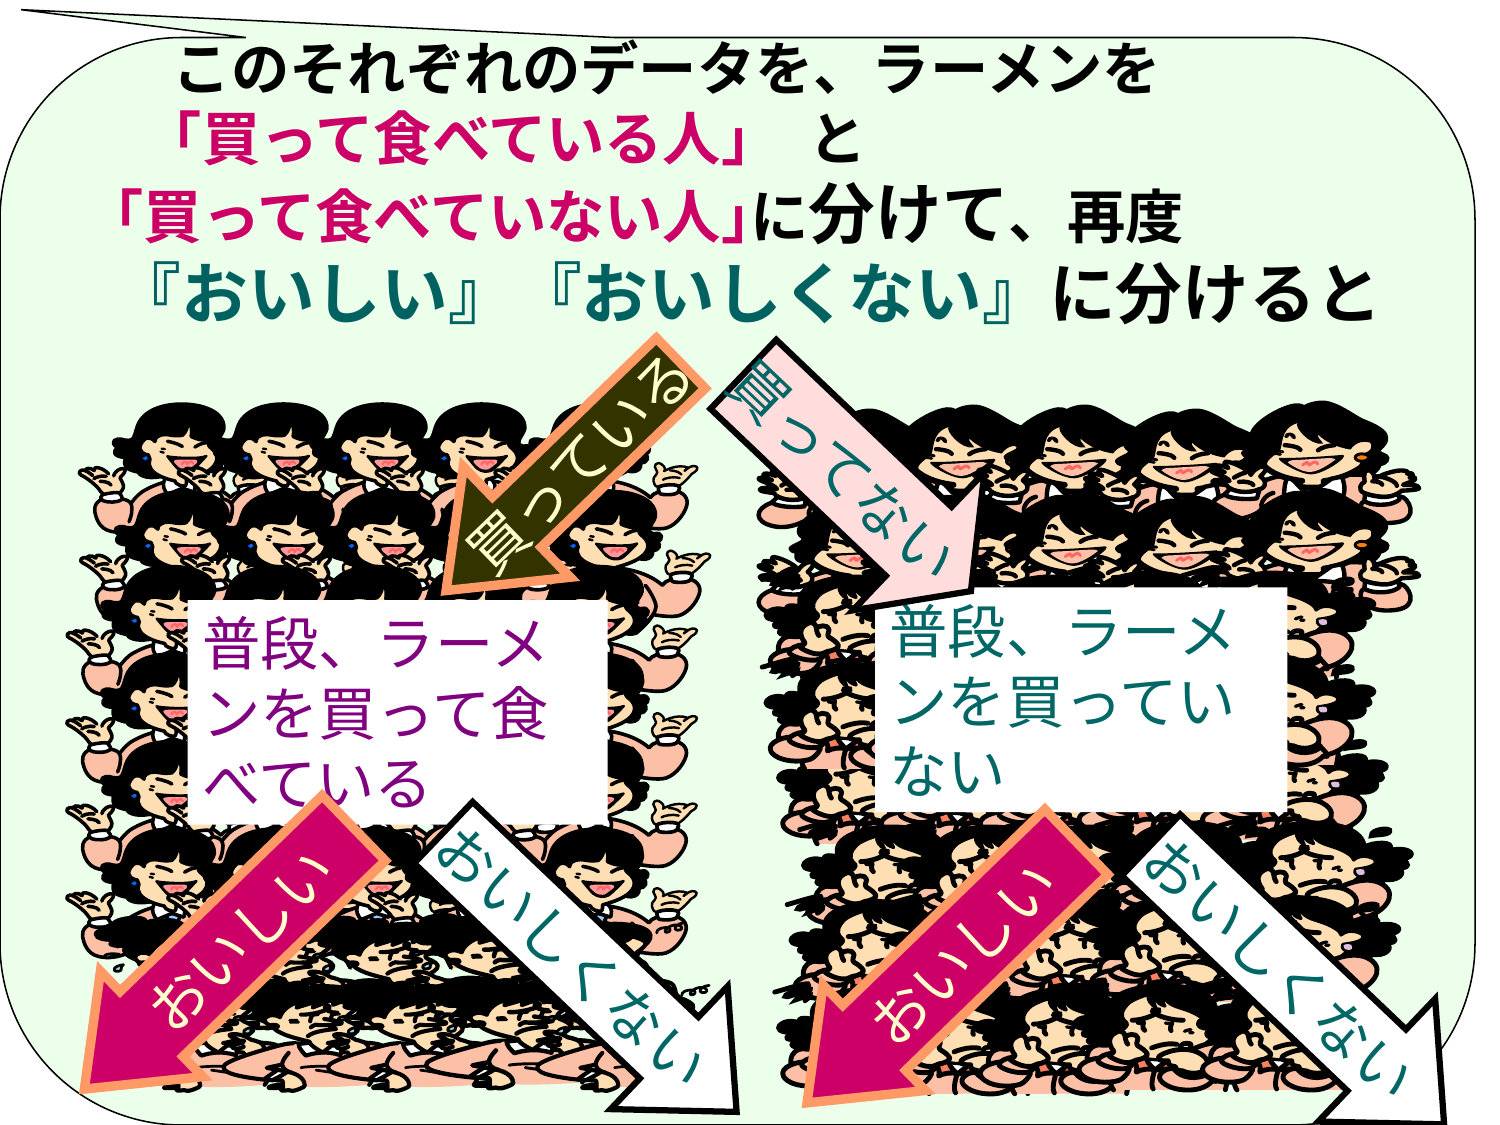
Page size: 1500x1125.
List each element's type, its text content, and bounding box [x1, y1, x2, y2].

text_box [0, 57, 646, 1038]
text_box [699, 387, 1426, 885]
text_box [31, 884, 1130, 1047]
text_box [62, 1054, 694, 1094]
text_box [666, 340, 770, 385]
text_box [37, 1054, 57, 1076]
text_box このそれぞれのデータを、ラーメンを ｢買って食べている人｣ と ｢買って食べていない人｣に分けて、再度 『おいしい』『おいしくない』に分けると [99, 24, 1425, 340]
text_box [387, 887, 1500, 1070]
text_box [783, 93, 1476, 885]
text_box [21, 9, 327, 24]
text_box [699, 1078, 1426, 1099]
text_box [62, 399, 694, 883]
text_box [92, 1102, 1327, 1125]
